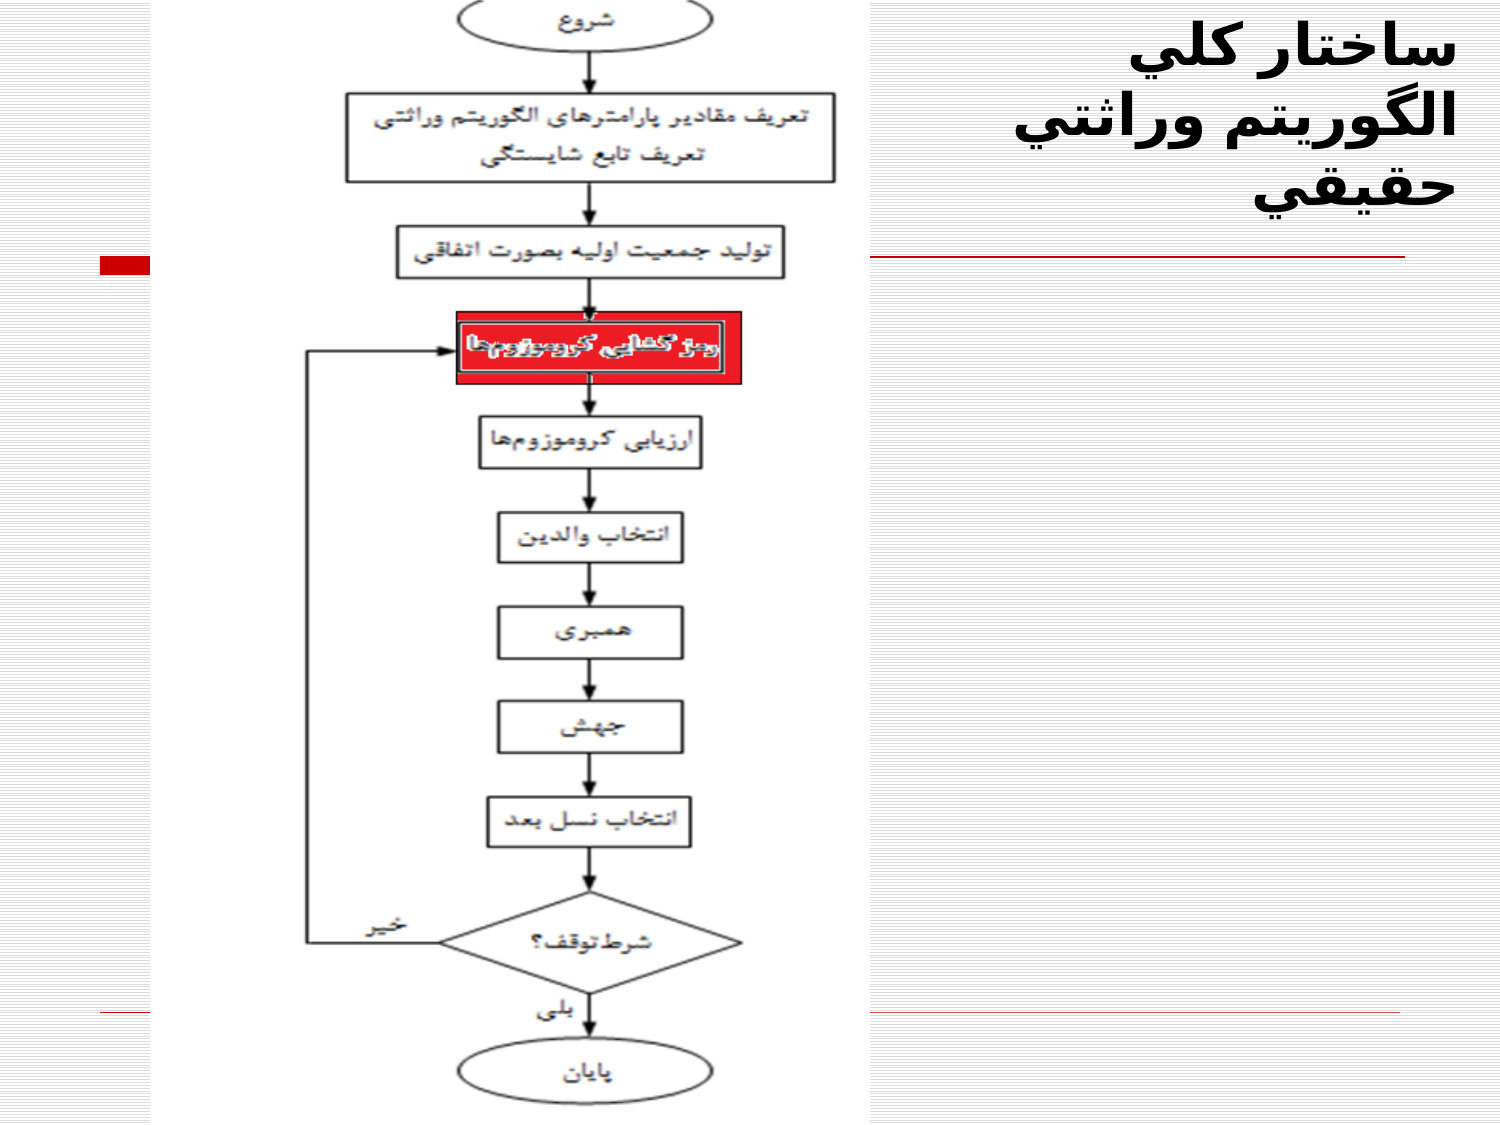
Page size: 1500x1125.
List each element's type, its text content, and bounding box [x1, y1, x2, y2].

title ساختار کلي الگوريتم وراثتي حقيقي [937, 50, 1475, 225]
picture [149, 0, 870, 1125]
